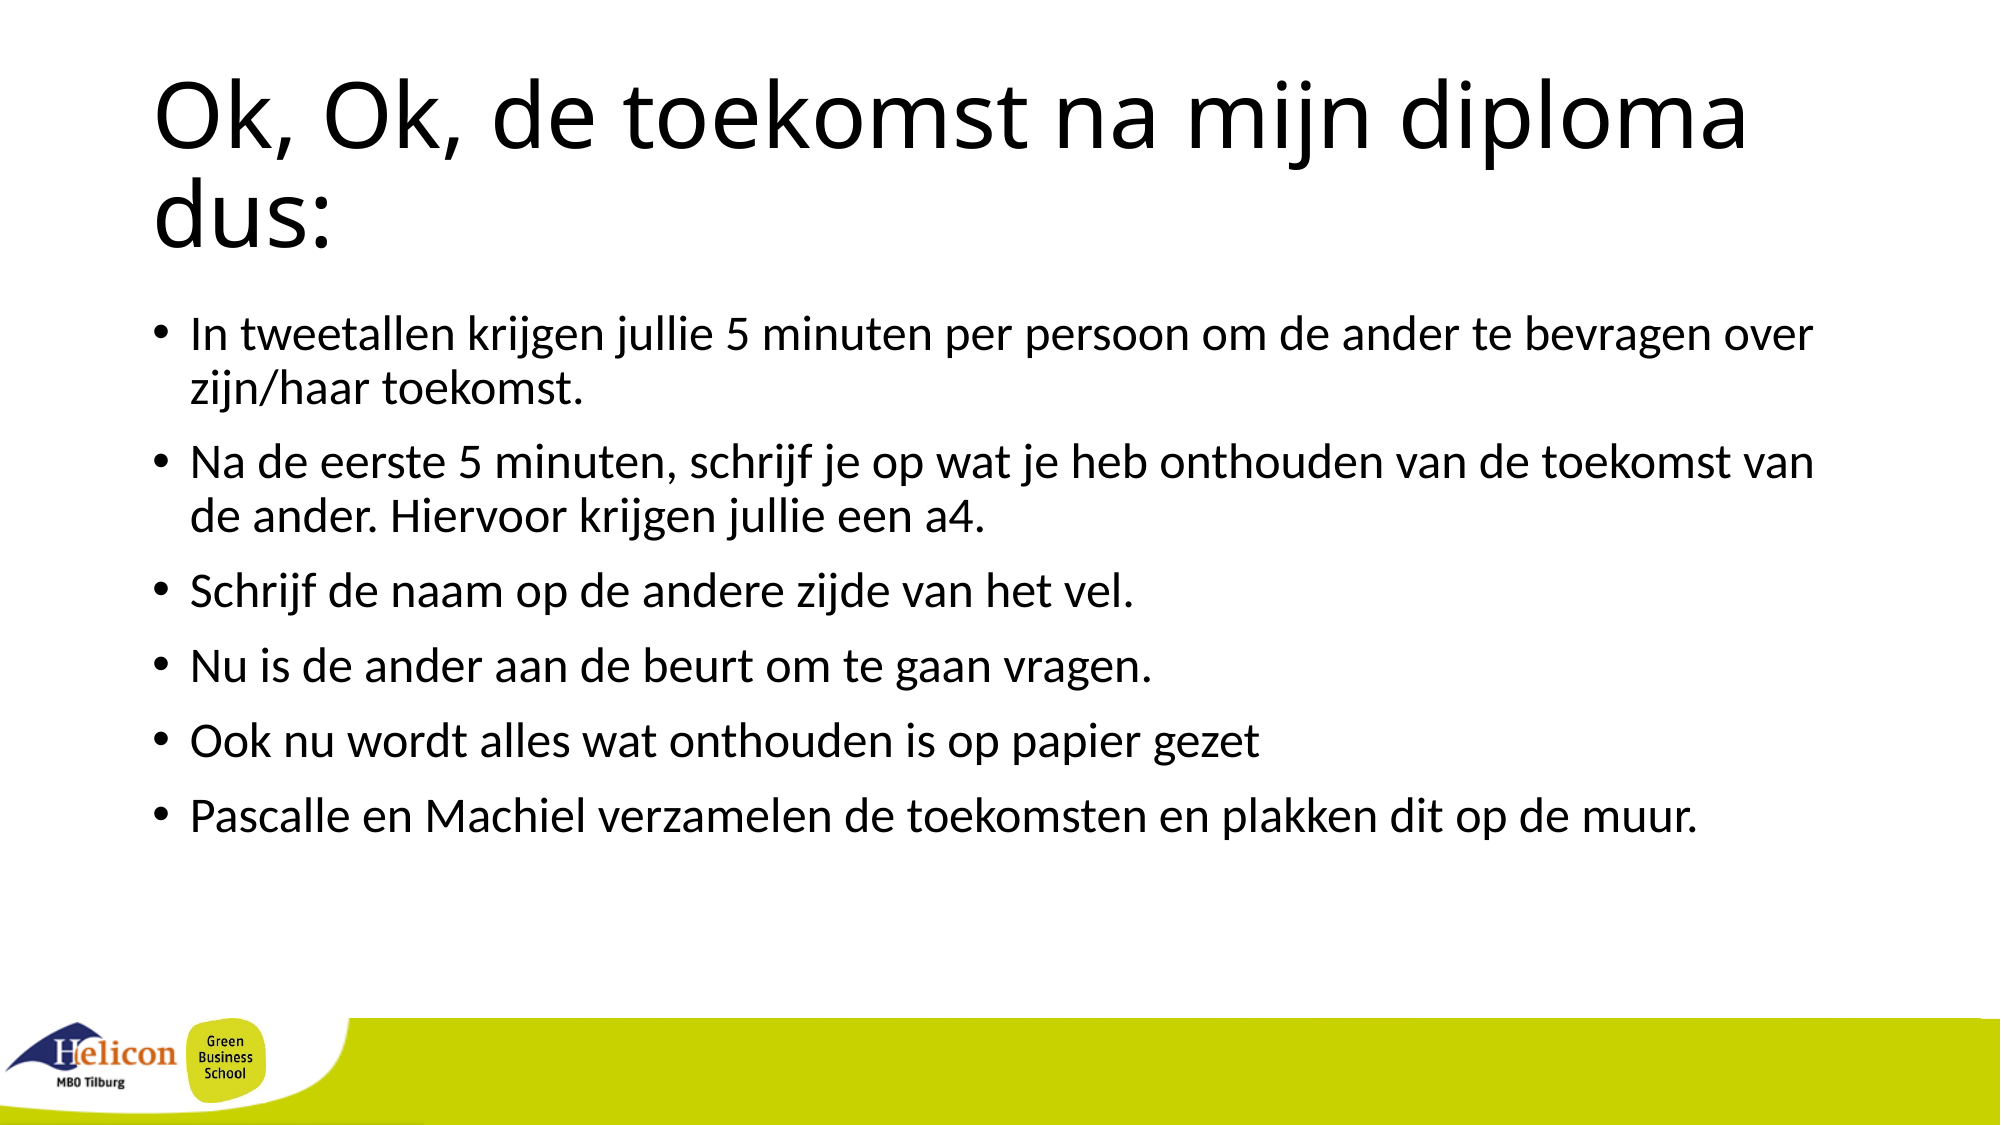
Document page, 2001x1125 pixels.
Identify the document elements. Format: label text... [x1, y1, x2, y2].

picture [0, 1018, 424, 1125]
list In tweetallen krijgen jullie 5 minuten per persoon om de ander te bevragen over zijn/haar toekomst. Na de eerste 5 minuten, schrijf je op wat je heb onthouden van de toekomst van de ander. Hiervoor krijgen jullie een a4. Schrijf de naam op de andere zijde van het vel. Nu is de ander aan de beurt om te gaan vragen. Ook nu wordt alles wat onthouden is op papier gezet Pascalle en Machiel verzamelen de toekomsten en plakken dit op de muur. [137, 299, 1863, 1014]
title Ok, Ok, de toekomst na mijn diploma dus: [137, 59, 1863, 278]
